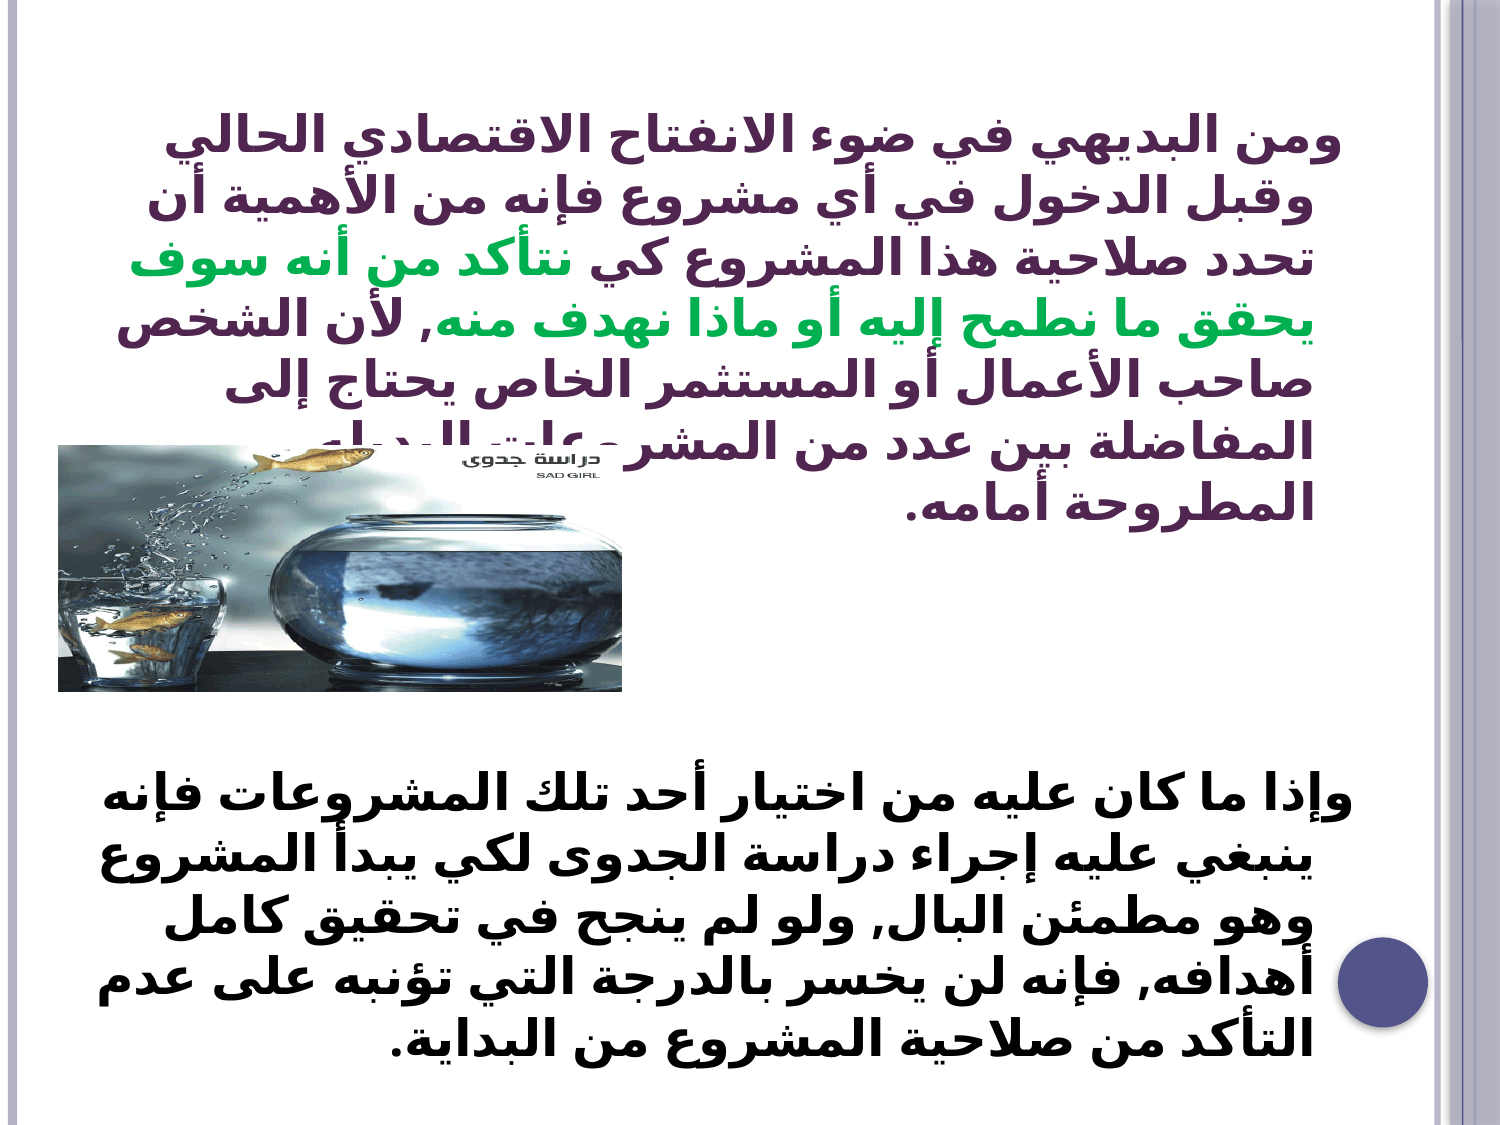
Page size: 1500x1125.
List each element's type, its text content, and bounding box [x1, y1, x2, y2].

list ومن البديهي في ضوء الانفتاح الاقتصادي الحالي وقبل الدخول في أي مشروع فإنه من الأهمية أن تحدد صلاحية هذا المشروع كي نتأكد من أنه سوف يحقق ما نطمح إليه أو ماذا نهدف منه, لأن الشخص صاحب الأعمال أو المستثمر الخاص يحتاج إلى المفاضلة بين عدد من المشروعات البديله المطروحة أمامه. وإذا ما كان عليه من اختيار أحد تلك المشروعات فإنه ينبغي عليه إجراء دراسة الجدوى لكي يبدأ المشروع وهو مطمئن البال, ولو لم ينجح في تحقيق كامل أهدافه, فإنه لن يخسر بالدرجة التي تؤنبه على عدم التأكد من صلاحية المشروع من البداية. [75, 93, 1372, 1125]
picture [58, 444, 622, 692]
